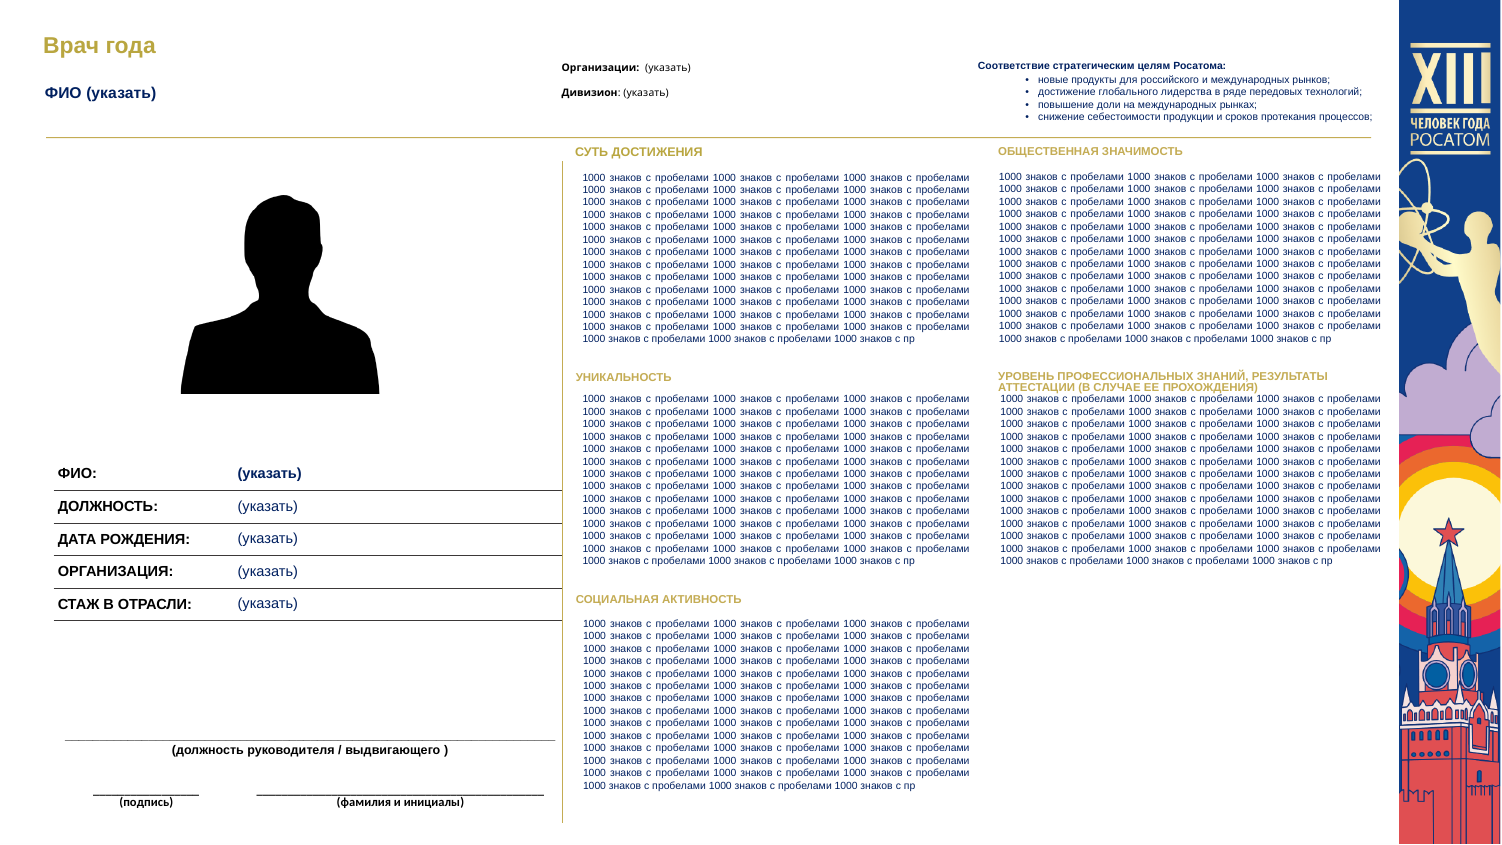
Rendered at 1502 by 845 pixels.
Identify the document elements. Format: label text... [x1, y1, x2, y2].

text_box [180, 195, 380, 395]
table_header ФИО: [54, 458, 223, 490]
table_cell ДОЛЖНОСТЬ: [54, 491, 223, 523]
text_box ______________________________________________________________________ (должность руководителя / выдвигающего ) [46, 719, 562, 764]
text_box Организации: (указать) Дивизион: (указать) [561, 60, 1010, 111]
picture [0, 0, 1501, 844]
text_box 1000 знаков с пробелами 1000 знаков с пробелами 1000 знаков с пробелами 1000 знаков с пробелами 1000 знаков с пробелами 1000 знаков с пробелами 1000 знаков с пробелами 1000 знаков с пробелами 1000 знаков с пробелами 1000 знаков с пробелами 1000 знаков с пробелами 1000 знаков с пробелами 1000 знаков с пробелами 1000 знаков с пробелами 1000 знаков с пробелами 1000 знаков с пробелами 1000 знаков с пробелами 1000 знаков с пробелами 1000 знаков с пробелами 1000 знаков с пробелами 1000 знаков с пробелами 1000 знаков с пробелами 1000 знаков с пробелами 1000 знаков с пробелами 1000 знаков с пробелами 1000 знаков с пробелами 1000 знаков с пробелами 1000 знаков с пробелами 1000 знаков с пробелами 1000 знаков с пробелами 1000 знаков с пробелами 1000 знаков с пробелами 1000 знаков с пробелами 1000 знаков с пробелами 1000 знаков с пробелами 1000 знаков с пробелами 1000 знаков с пробелами 1000 знаков с пробелами 1000 знаков с пробелами 1000 знаков с пробелами 1000 знаков с пробелами 1000 знаков с пр [984, 162, 1397, 352]
text_box 1000 знаков с пробелами 1000 знаков с пробелами 1000 знаков с пробелами 1000 знаков с пробелами 1000 знаков с пробелами 1000 знаков с пробелами 1000 знаков с пробелами 1000 знаков с пробелами 1000 знаков с пробелами 1000 знаков с пробелами 1000 знаков с пробелами 1000 знаков с пробелами 1000 знаков с пробелами 1000 знаков с пробелами 1000 знаков с пробелами 1000 знаков с пробелами 1000 знаков с пробелами 1000 знаков с пробелами 1000 знаков с пробелами 1000 знаков с пробелами 1000 знаков с пробелами 1000 знаков с пробелами 1000 знаков с пробелами 1000 знаков с пробелами 1000 знаков с пробелами 1000 знаков с пробелами 1000 знаков с пробелами 1000 знаков с пробелами 1000 знаков с пробелами 1000 знаков с пробелами 1000 знаков с пробелами 1000 знаков с пробелами 1000 знаков с пробелами 1000 знаков с пробелами 1000 знаков с пробелами 1000 знаков с пробелами 1000 знаков с пробелами 1000 знаков с пробелами 1000 знаков с пробелами 1000 знаков с пробелами 1000 знаков с пробелами 1000 знаков с пр [567, 163, 986, 353]
text_box СОЦИАЛЬНАЯ АКТИВНОСТЬ [563, 587, 980, 614]
table_header ______________________________________________ (фамилия и инициалы) [239, 777, 562, 822]
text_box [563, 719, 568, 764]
table_header _________________ (подпись) [54, 777, 239, 822]
table_cell ОРГАНИЗАЦИЯ: [54, 556, 223, 588]
table_cell (указать) [223, 589, 562, 620]
text_box 1000 знаков с пробелами 1000 знаков с пробелами 1000 знаков с пробелами 1000 знаков с пробелами 1000 знаков с пробелами 1000 знаков с пробелами 1000 знаков с пробелами 1000 знаков с пробелами 1000 знаков с пробелами 1000 знаков с пробелами 1000 знаков с пробелами 1000 знаков с пробелами 1000 знаков с пробелами 1000 знаков с пробелами 1000 знаков с пробелами 1000 знаков с пробелами 1000 знаков с пробелами 1000 знаков с пробелами 1000 знаков с пробелами 1000 знаков с пробелами 1000 знаков с пробелами 1000 знаков с пробелами 1000 знаков с пробелами 1000 знаков с пробелами 1000 знаков с пробелами 1000 знаков с пробелами 1000 знаков с пробелами 1000 знаков с пробелами 1000 знаков с пробелами 1000 знаков с пробелами 1000 знаков с пробелами 1000 знаков с пробелами 1000 знаков с пробелами 1000 знаков с пробелами 1000 знаков с пробелами 1000 знаков с пробелами 1000 знаков с пробелами 1000 знаков с пробелами 1000 знаков с пробелами 1000 знаков с пробелами 1000 знаков с пробелами 1000 знаков с пр [568, 609, 986, 799]
text_box УРОВЕНЬ ПРОФЕССИОНАЛЬНЫХ ЗНАНИЙ, РЕЗУЛЬТАТЫ АТТЕСТАЦИИ (В СЛУЧАЕ ЕЕ ПРОХОЖДЕНИЯ) [983, 364, 1403, 402]
text_box • новые продукты для российского и международных рынков; • достижение глобального лидерства в ряде передовых технологий; • повышение доли на международных рынках; • снижение себестоимости продукции и сроков протекания процессов; [1010, 65, 1394, 148]
table_header (указать) [223, 458, 562, 490]
text_box УНИКАЛЬНОСТЬ [563, 364, 980, 391]
text_box Врач года [28, 23, 1402, 66]
text_box 1000 знаков с пробелами 1000 знаков с пробелами 1000 знаков с пробелами 1000 знаков с пробелами 1000 знаков с пробелами 1000 знаков с пробелами 1000 знаков с пробелами 1000 знаков с пробелами 1000 знаков с пробелами 1000 знаков с пробелами 1000 знаков с пробелами 1000 знаков с пробелами 1000 знаков с пробелами 1000 знаков с пробелами 1000 знаков с пробелами 1000 знаков с пробелами 1000 знаков с пробелами 1000 знаков с пробелами 1000 знаков с пробелами 1000 знаков с пробелами 1000 знаков с пробелами 1000 знаков с пробелами 1000 знаков с пробелами 1000 знаков с пробелами 1000 знаков с пробелами 1000 знаков с пробелами 1000 знаков с пробелами 1000 знаков с пробелами 1000 знаков с пробелами 1000 знаков с пробелами 1000 знаков с пробелами 1000 знаков с пробелами 1000 знаков с пробелами 1000 знаков с пробелами 1000 знаков с пробелами 1000 знаков с пробелами 1000 знаков с пробелами 1000 знаков с пробелами 1000 знаков с пробелами 1000 знаков с пробелами 1000 знаков с пробелами 1000 знаков с пр [567, 384, 985, 575]
text_box ОБЩЕСТВЕННАЯ ЗНАЧИМОСТЬ [984, 139, 1403, 166]
table_cell (указать) [223, 524, 562, 555]
text_box ФИО (указать) [30, 79, 550, 110]
table_cell (указать) [223, 491, 562, 523]
table_cell СТАЖ В ОТРАСЛИ: [54, 589, 223, 620]
text_box Соответствие стратегическим целям Росатома: [963, 52, 1242, 80]
table_cell (указать) [223, 556, 562, 588]
table_header СУТЬ ДОСТИЖЕНИЯ [567, 138, 984, 163]
text_box 1000 знаков с пробелами 1000 знаков с пробелами 1000 знаков с пробелами 1000 знаков с пробелами 1000 знаков с пробелами 1000 знаков с пробелами 1000 знаков с пробелами 1000 знаков с пробелами 1000 знаков с пробелами 1000 знаков с пробелами 1000 знаков с пробелами 1000 знаков с пробелами 1000 знаков с пробелами 1000 знаков с пробелами 1000 знаков с пробелами 1000 знаков с пробелами 1000 знаков с пробелами 1000 знаков с пробелами 1000 знаков с пробелами 1000 знаков с пробелами 1000 знаков с пробелами 1000 знаков с пробелами 1000 знаков с пробелами 1000 знаков с пробелами 1000 знаков с пробелами 1000 знаков с пробелами 1000 знаков с пробелами 1000 знаков с пробелами 1000 знаков с пробелами 1000 знаков с пробелами 1000 знаков с пробелами 1000 знаков с пробелами 1000 знаков с пробелами 1000 знаков с пробелами 1000 знаков с пробелами 1000 знаков с пробелами 1000 знаков с пробелами 1000 знаков с пробелами 1000 знаков с пробелами 1000 знаков с пробелами 1000 знаков с пробелами 1000 знаков с пр [985, 384, 1397, 575]
table_cell ДАТА РОЖДЕНИЯ: [54, 524, 223, 555]
